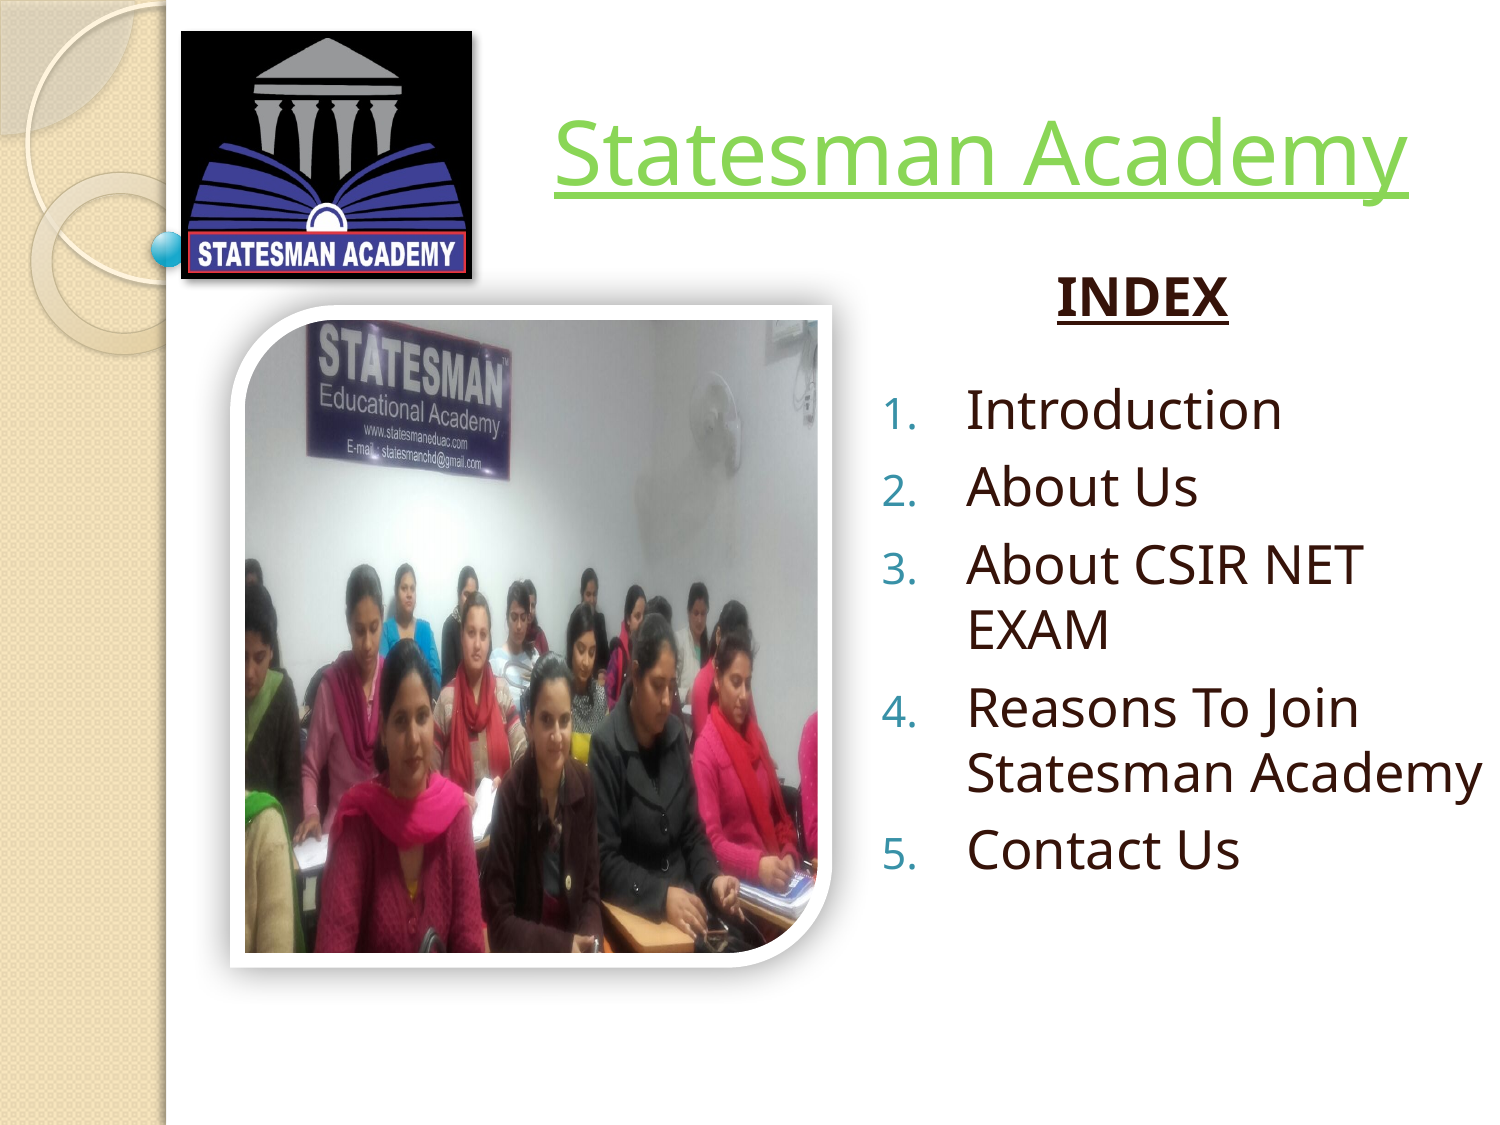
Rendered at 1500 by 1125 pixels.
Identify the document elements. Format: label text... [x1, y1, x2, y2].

text_box Introduction About Us About CSIR NET EXAM Reasons To Join Statesman Academy Contact Us [862, 375, 1500, 1013]
picture [237, 312, 826, 961]
title Statesman Academy [512, 59, 1450, 225]
subtitle INDEX [1037, 262, 1363, 363]
picture [187, 37, 467, 274]
